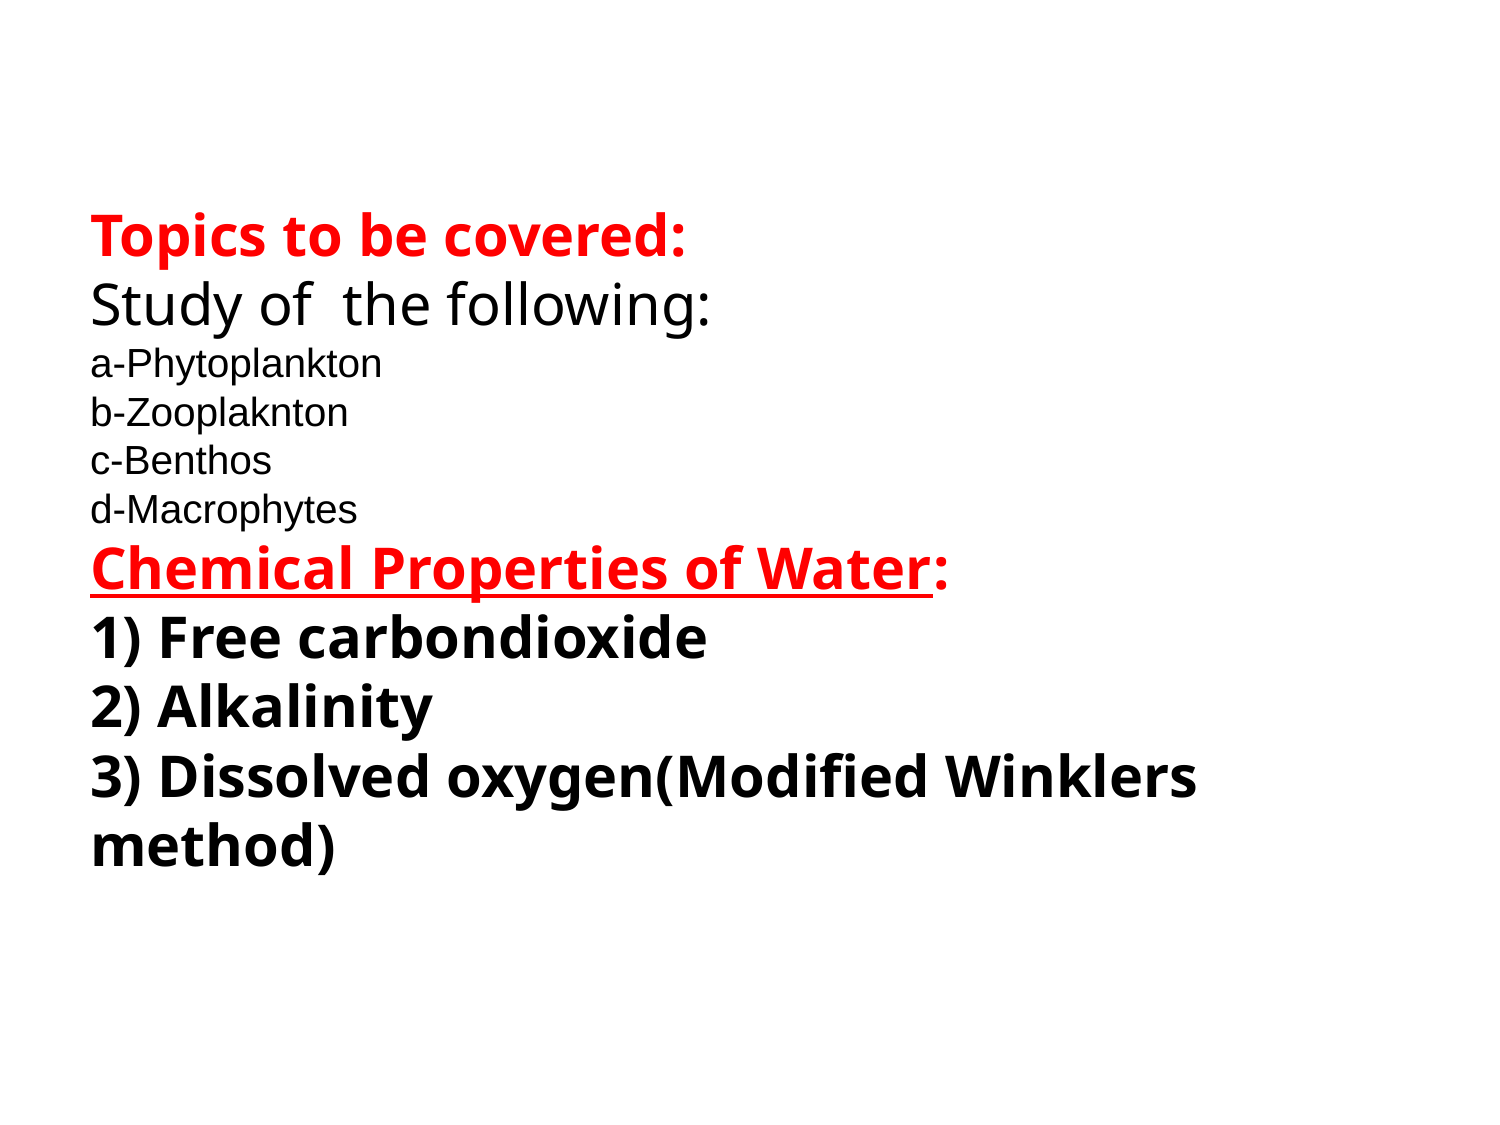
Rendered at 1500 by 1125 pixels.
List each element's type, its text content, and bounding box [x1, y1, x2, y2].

title Topics to be covered: Study of the following: a-Phytoplankton b-Zooplaknton c-Benthos d-Macrophytes Chemical Properties of Water: 1) Free carbondioxide 2) Alkalinity 3) Dissolved oxygen(Modified Winklers method) [75, 45, 1425, 1032]
